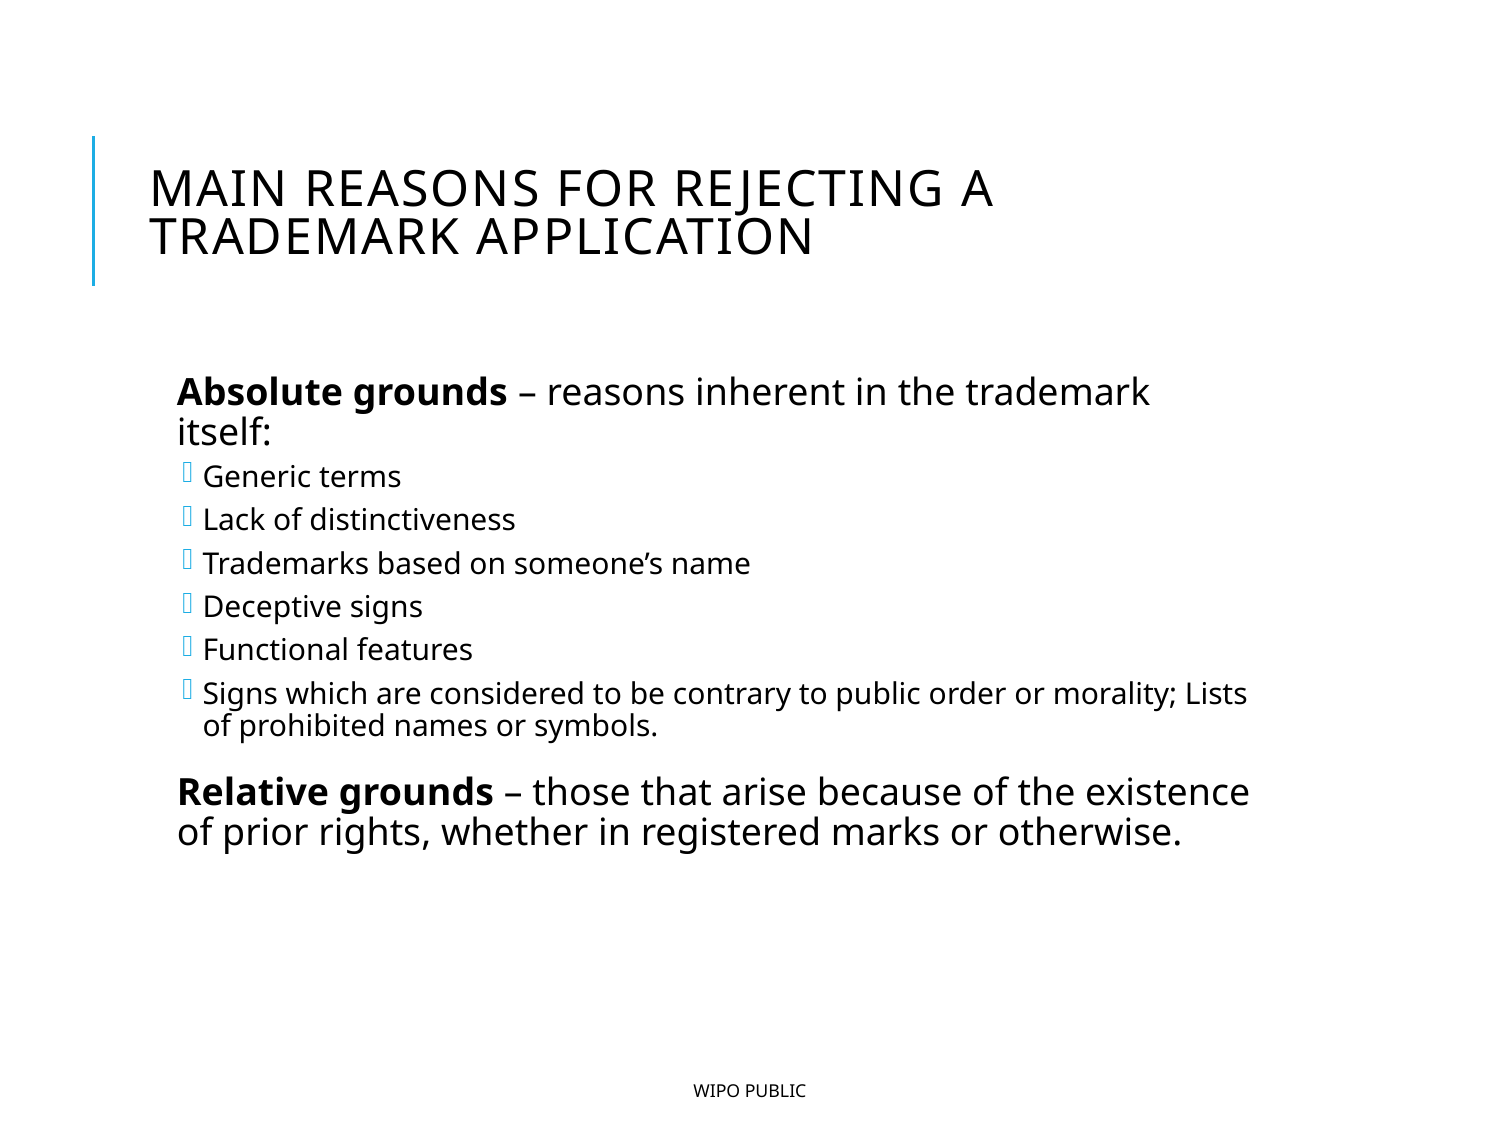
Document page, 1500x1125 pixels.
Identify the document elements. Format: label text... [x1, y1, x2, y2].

list Absolute grounds – reasons inherent in the trademark itself: Generic terms Lack of distinctiveness Trademarks based on someone’s name Deceptive signs Functional features Signs which are considered to be contrary to public order or morality; Lists of prohibited names or symbols. Relative grounds – those that arise because of the existence of prior rights, whether in registered marks or otherwise. [155, 365, 1260, 901]
title Main reasons for rejecting a trademark application [134, 160, 1286, 273]
